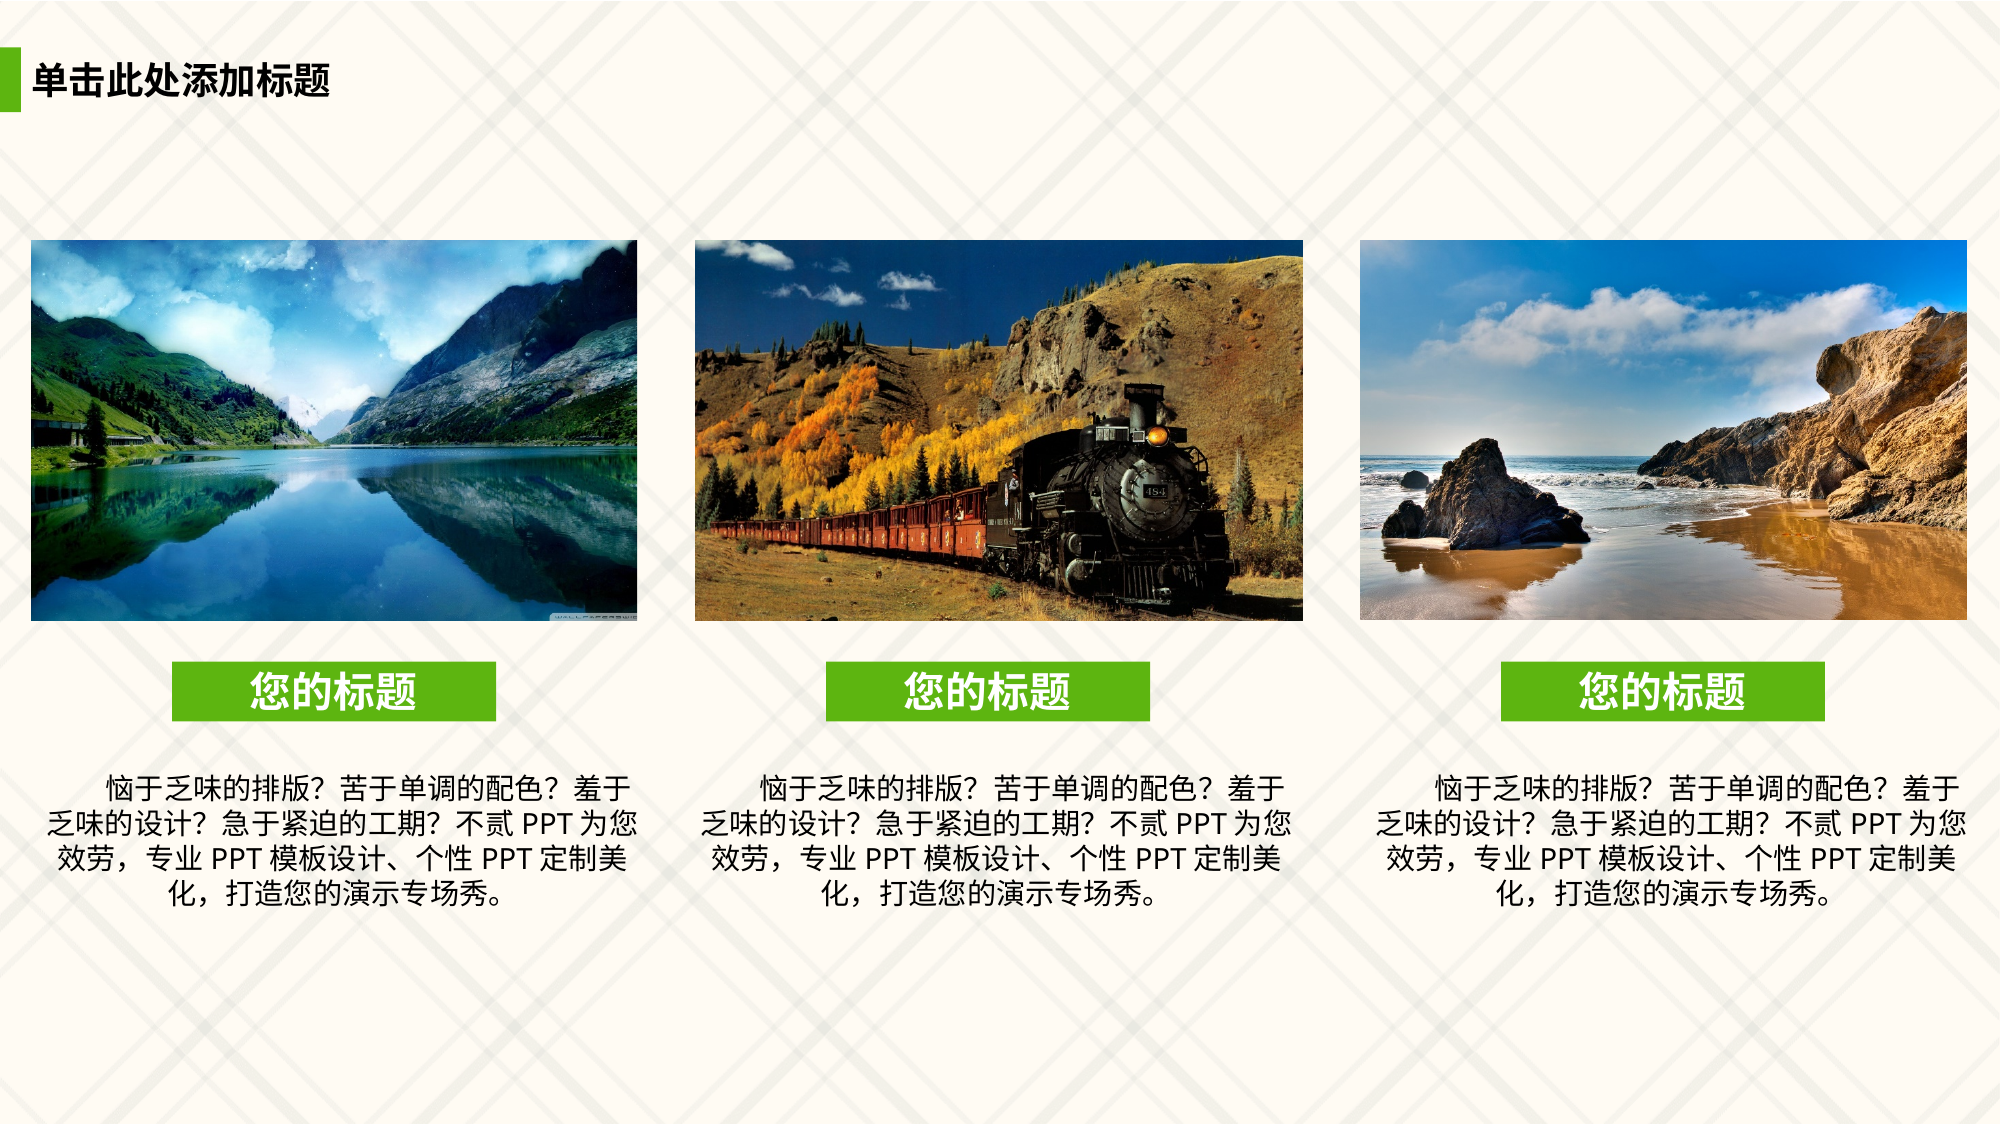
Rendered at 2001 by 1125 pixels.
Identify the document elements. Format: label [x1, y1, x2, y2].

text_box [0, 47, 363, 113]
picture [0, 1, 2000, 1124]
